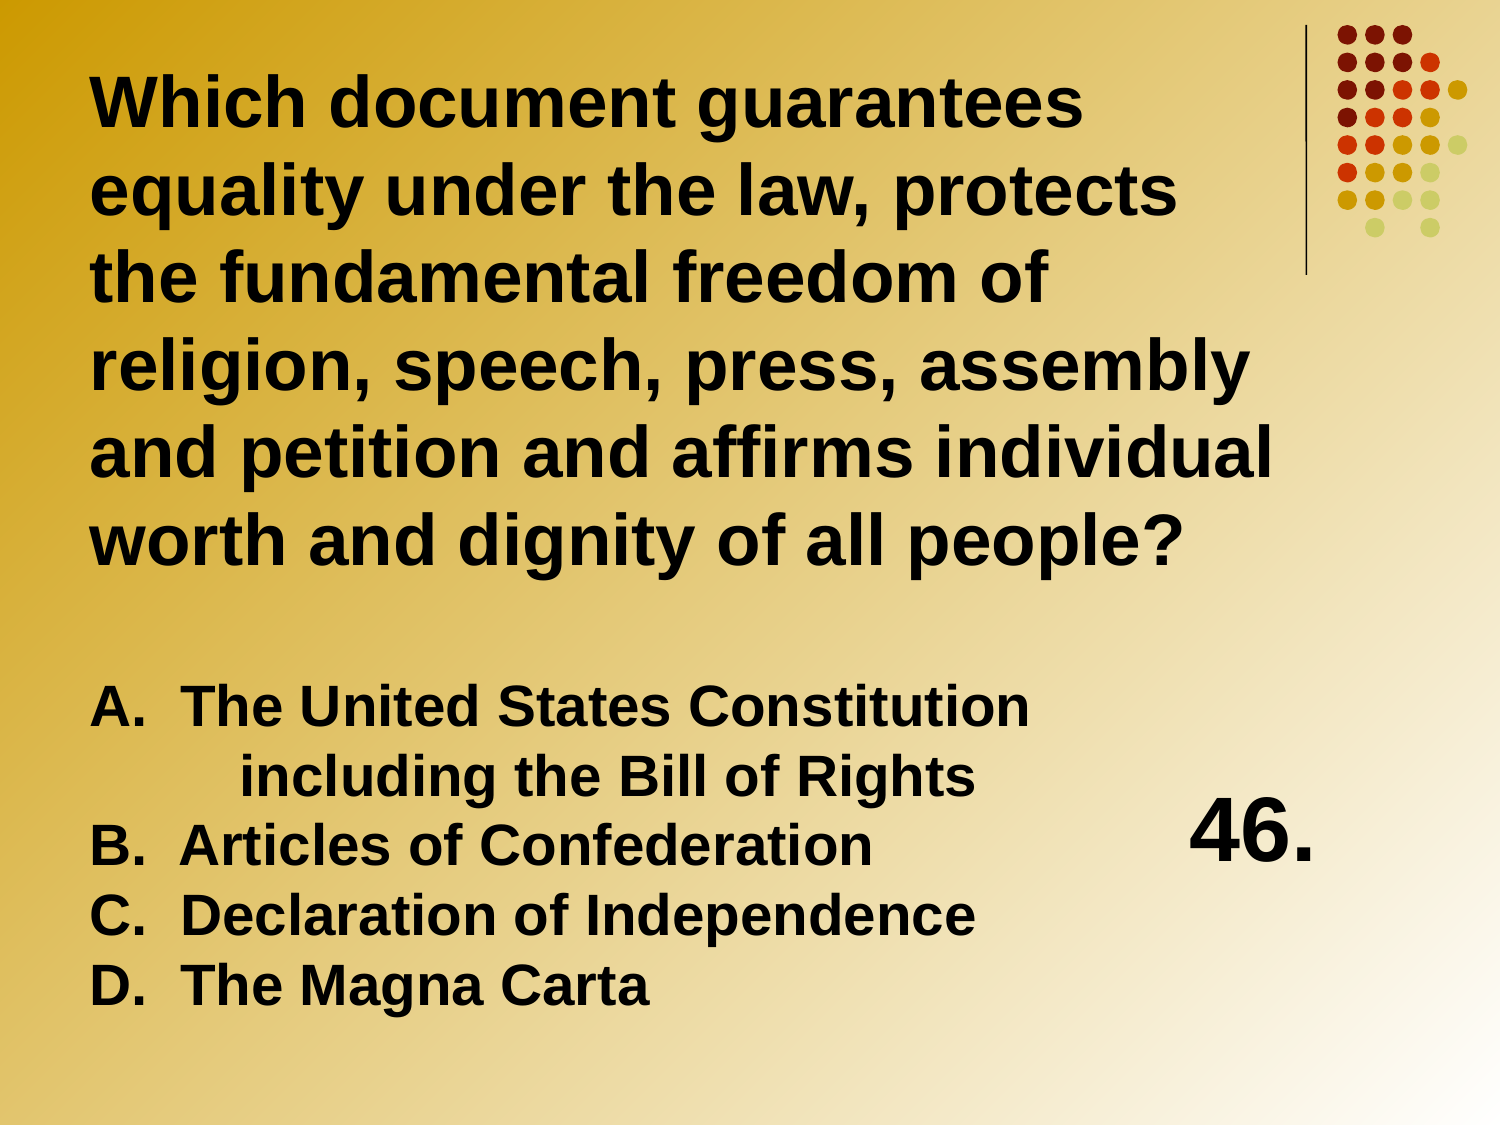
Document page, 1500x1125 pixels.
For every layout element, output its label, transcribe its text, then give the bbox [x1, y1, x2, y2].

text_box Which document guarantees equality under the law, protects the fundamental freedom of religion, speech, press, assembly and petition and affirms individual worth and dignity of all people? A. The United States Constitution including the Bill of Rights B. Articles of Confederation C. Declaration of Independence D. The Magna Carta [75, 812, 1313, 1025]
text_box 46. [1175, 762, 1350, 888]
